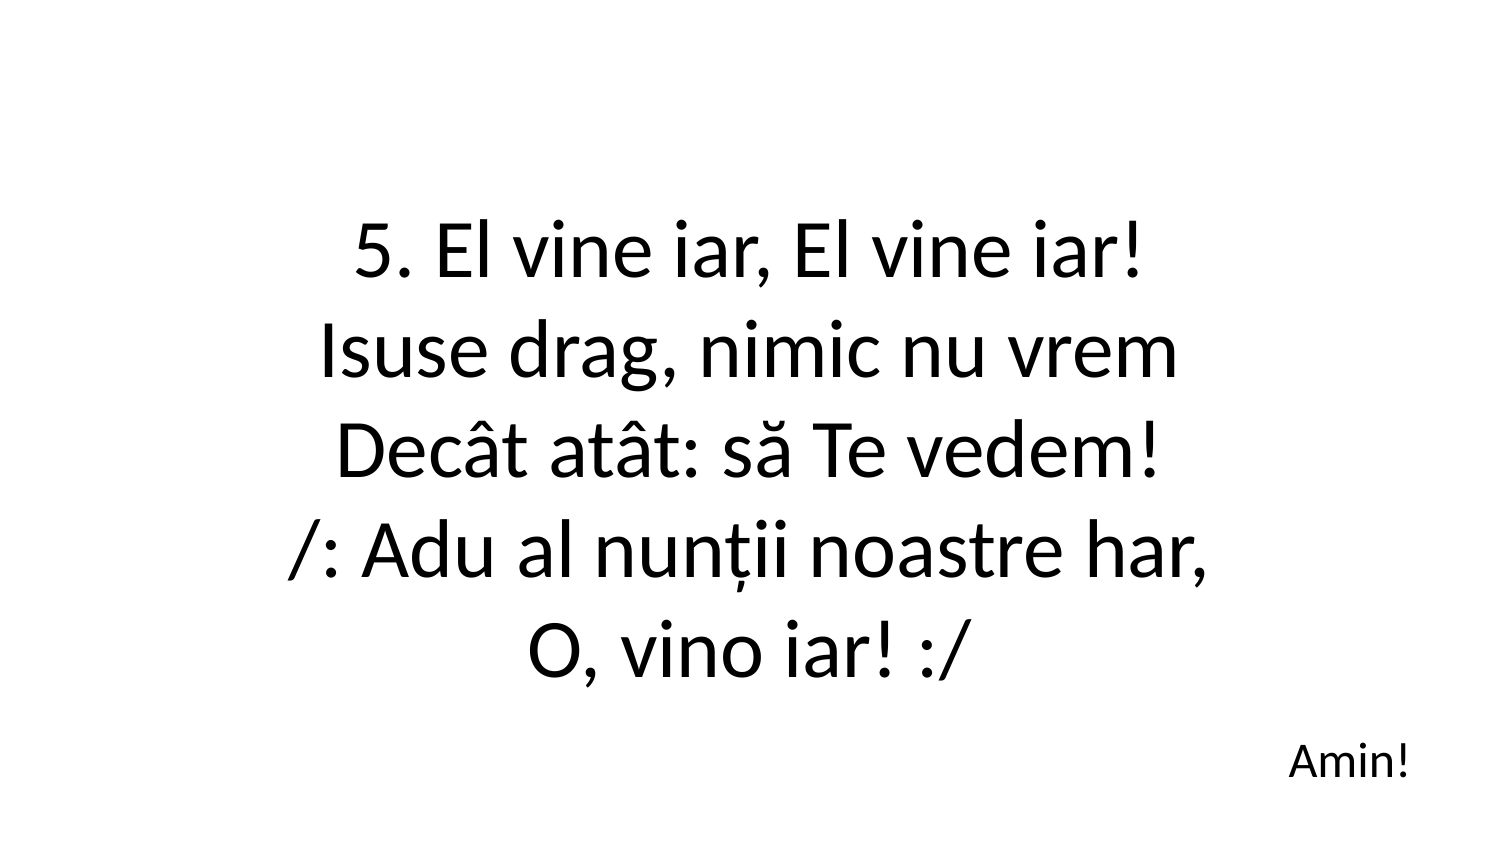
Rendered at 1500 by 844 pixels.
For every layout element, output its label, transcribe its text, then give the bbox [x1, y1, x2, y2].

text_box 5. El vine iar, El vine iar! Isuse drag, nimic nu vrem Decât atât: să Te vedem! /: Adu al nunții noastre har, O, vino iar! :/ [273, 142, 1227, 702]
text_box Amin! [1273, 674, 1427, 795]
